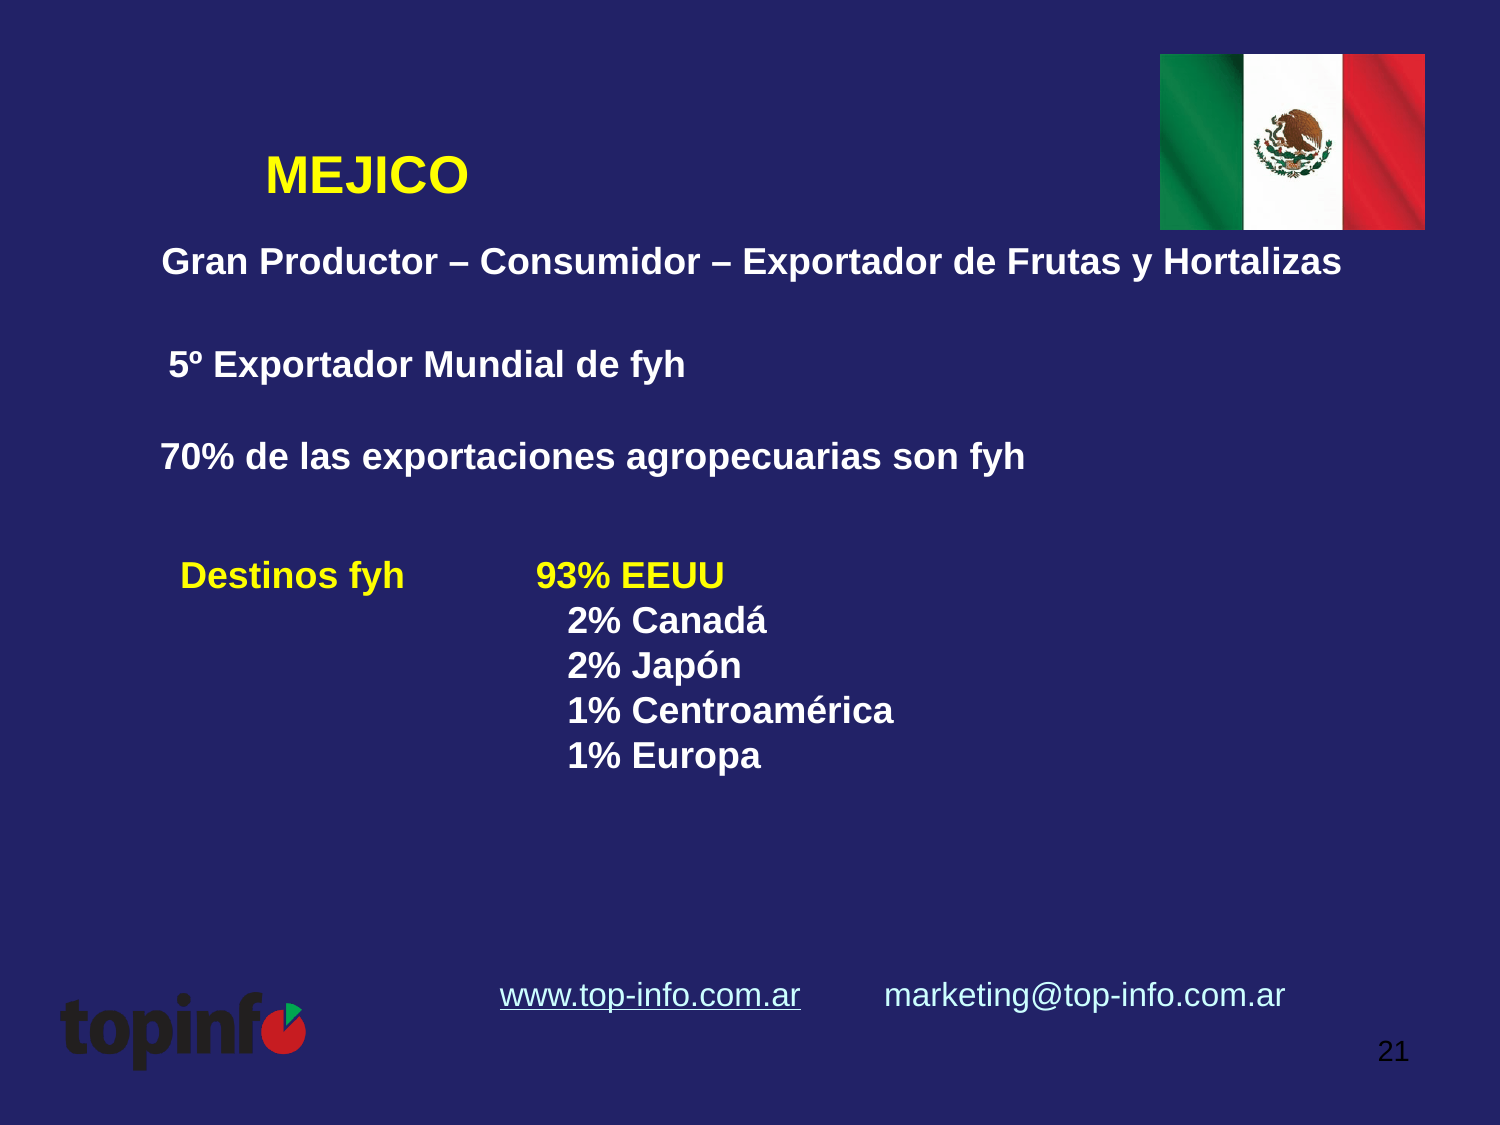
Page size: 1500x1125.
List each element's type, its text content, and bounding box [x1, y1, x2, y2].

slide_number 21 [1074, 1024, 1426, 1103]
picture [40, 967, 322, 1093]
text_box Gran Productor – Consumidor – Exportador de Frutas y Hortalizas [146, 229, 1358, 290]
text_box Destinos fyh [165, 543, 421, 604]
footer www.top-info.com.ar marketing@top-info.com.ar [361, 965, 1426, 1025]
text_box 93% EEUU 2% Canadá 2% Japón 1% Centroamérica 1% Europa [521, 543, 909, 784]
text_box 5º Exportador Mundial de fyh [153, 332, 702, 393]
text_box MEJICO [194, 95, 541, 221]
picture [1159, 54, 1426, 230]
text_box 70% de las exportaciones agropecuarias son fyh [145, 424, 1042, 485]
